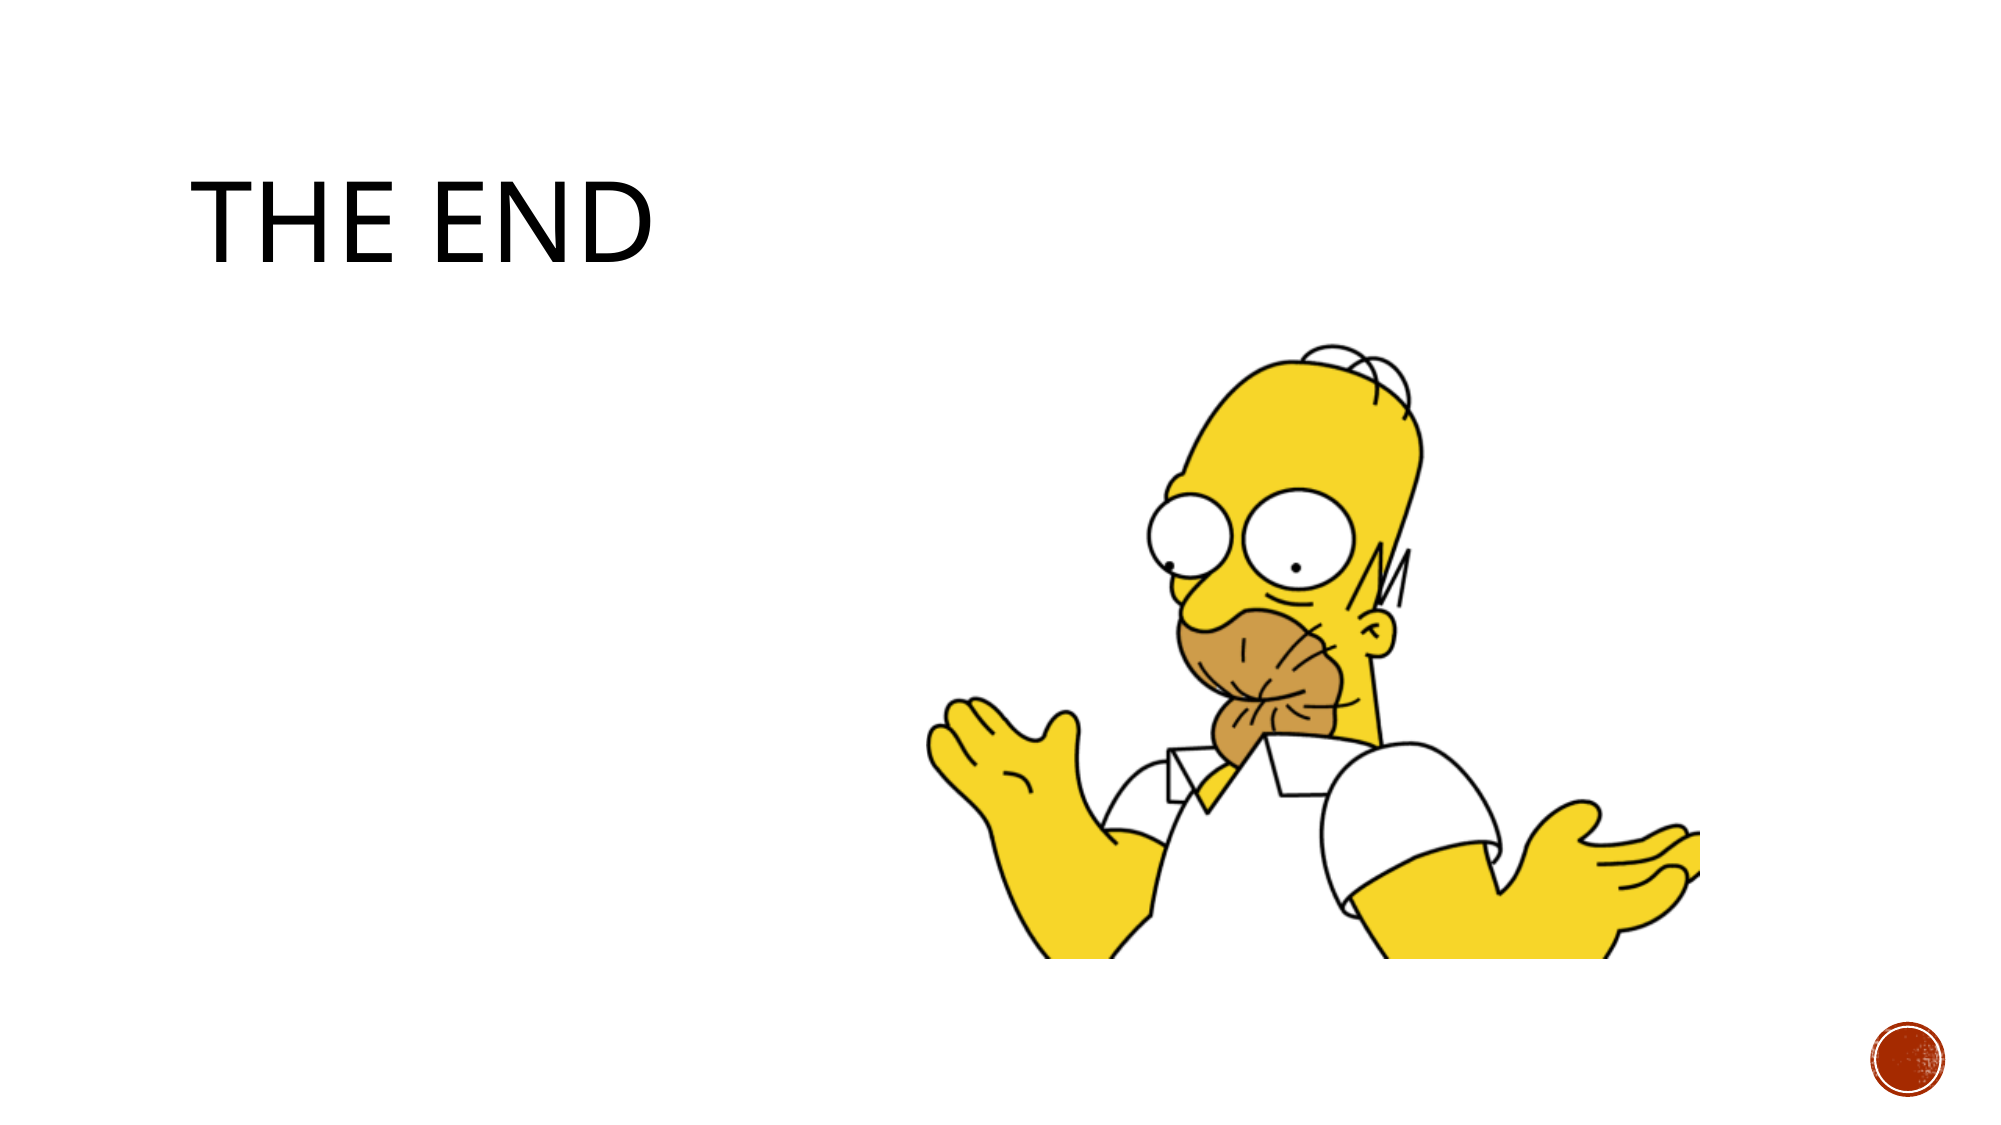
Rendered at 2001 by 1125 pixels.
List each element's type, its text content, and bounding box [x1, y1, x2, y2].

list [930, 336, 1699, 957]
title The end [175, 94, 1826, 359]
